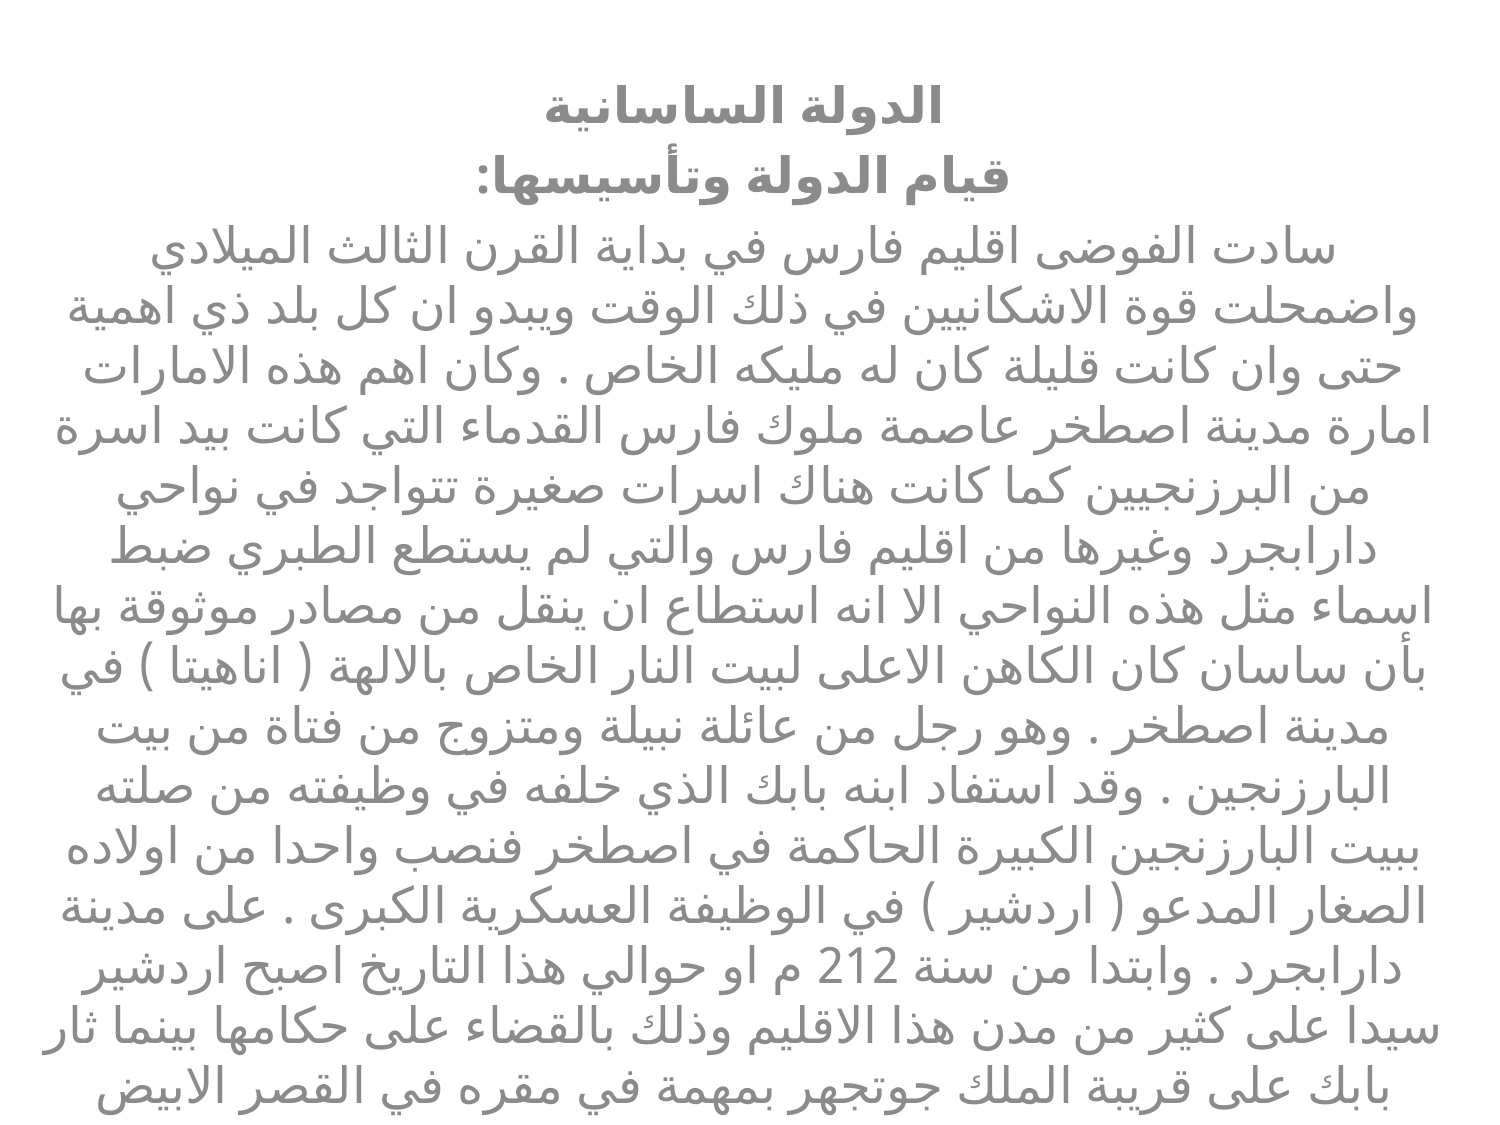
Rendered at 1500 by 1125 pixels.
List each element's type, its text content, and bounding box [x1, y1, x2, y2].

subtitle الدولة الساسانية قيام الدولة وتأسيسها: سادت الفوضى اقليم فارس في بداية القرن الثالث الميلادي واضمحلت قوة الاشكانيين في ذلك الوقت ويبدو ان كل بلد ذي اهمية حتى وان كانت قليلة كان له مليكه الخاص . وكان اهم هذه الامارات امارة مدينة اصطخر عاصمة ملوك فارس القدماء التي كانت بيد اسرة من البرزنجيين كما كانت هناك اسرات صغيرة تتواجد في نواحي دارابجرد وغيرها من اقليم فارس والتي لم يستطع الطبري ضبط اسماء مثل هذه النواحي الا انه استطاع ان ينقل من مصادر موثوقة بها بأن ساسان كان الكاهن الاعلى لبيت النار الخاص بالالهة ( اناهيتا ) في مدينة اصطخر . وهو رجل من عائلة نبيلة ومتزوج من فتاة من بيت البارزنجين . وقد استفاد ابنه بابك الذي خلفه في وظيفته من صلته ببيت البارزنجين الكبيرة الحاكمة في اصطخر فنصب واحدا من اولاده الصغار المدعو ( اردشير ) في الوظيفة العسكرية الكبرى . على مدينة دارابجرد . وابتدا من سنة 212 م او حوالي هذا التاريخ اصبح اردشير سيدا على كثير من مدن هذا الاقليم وذلك بالقضاء على حكامها بينما ثار بابك على قريبة الملك جوتجهر بمهمة في مقره في القصر الابيض بمدينة اصطخر ثم قتله وولي مكانه . ومن الجدير بالذكر هنا ان امراء اقاليم فارس الذي كانت مركزه مدينة اصطخر كانوا يتلقبون بلقب ( شاه ) اي معناه الملك منذ البدايات الاولى للقرن الثاني ق.م وهو لقب اخذ يحل محل ( الحاكم ) مما يشير الى تطور سياسي واضح لصالح هذا الاقليم على حساب الدولة السلوقية والفرثية الحاكمة في ايران . وعلى الرغم من وجود امارات صغيرة تتوزع في اقليم فارس ، لكن مدينة اصطخر كانت امارتها اكبرها واهمها . ومثلما كانت هذه المدينة عاصمة ملوك ايران القدماء من الاخميين قدر لها ثانية ان تلعب دورا خطرا في احداث التاريخ الايراني والشرق القديم من عهد الساسانيين والظاهر ان اردشير كان قد تطلع الى ارتقاء العرش في مملكة فارس . وصادف في تلكم الاثناء ان توفي بابك بعد ذلك بقليل ، فارتقى ولده سابور عرش فارس . الا ان الحرب قد استعلت بينه وبين اخيه اردشير ، ولكن سابور توفي فجاة فمنح اخوة اردشير الاخرون التاج له ، ولكنه قتلهم بعد ذلك خشية ان يخونوه . وبعد ان اخمد اردشير ثورة في داراجرد عمل على تثبيت سلطانه بغزو اقليم كرمان المجاور فاسر ملكه كما غزا سواحل الخليج العربي فسقط بسيف الغازي . فلما اصبح سيدا ( الاقليم فارس كله و كرسان التي هي وحده الجغرافي امر ببناه قصر ومعبد نار في (فيروز اباد ) ونصب أبناً ) له اسمه اردشير ايضا ( حاكما ) على كرمان . واخيرا نشبت الحرب بين المغتصب اردشير وكبير ملوك الاشكانيين ، وهذا الاصطدام كان متوقعا حيث اراد اردشير ان يوسع دائرة سلطانه السياسي ، ولدعم قواه العسكرية والمادية للمعركة الفاصلة مع الفرثيين . وحيث اصدر ملك الاشكانيين امره الى ملك الاحواز ان يذهب لقتال اردشير وان يحمله مصفدا بالاغلال الى المدائن . ولكن اردشير نفسه بعد ان هزم ملك اصفهان اتجه لقتال ملك الاحواز فغلبه في معركة حاسمة واستولى على ولايته . ثم اخضع اردشير ولاية ميسان التي كان يحكمها العرب الوافدين من عمان والجزيرة العربية سابقين في ذلك القبائل العربية التي وفدت فاستقرت في الحيرة غرب الفرات في نفس الوقت الذي قامت فيه الدولة الساسانية . واخيرا نشبت المعركة الكبرى بين اردشير وجيش الاشكانيين الذي قاده ملك الملوك نفسه الذي سقط في تلك المعركة قتلا بيد اردشير . وبعد هذه المعركة التي حدثت في نيسان 224 م دخل اردشير المدائن عاصمة الدولة الاشكانين دخول الظافر معتبرا نفسه وارث الاشكانيين وتلقب ابتداء من هذ التاريخ بلب ( شاهنشاه ) ملك الملوك . وفي السنين التالية اخضع ميديا ومعها همدان ثم واصل زحفه شمالا صوب اذربيجان وارمينية ثم تحرك صوب الموصل ومنها الى السودانوبعدها الى اصطخر ثم بدا بحملة واسعة صوب الاقسام الجنوبية والشرقية لايران ففتح سجستان وخراسان ومرو وبلخ وخوارزم الا انه لم يستطيع اخضاع ( الحضر ) لسلطانه فكان حصاره لها قد ذهب عبثا . وعلى اثر الانتصارات التي احرزها اردشير وتوسعاته العسكرية وردته رسل من ملك كوشان ( كابل والبنجاب ) وملك مكران تعترف بسلطانه وتذعن لطاعته فبلغت دولة اردشير حدودا شاسعة وضمت الى نفوذها ايضا افغانستان وبلوخستان واقليم جرجان ومرو الى حدود نهر جيحون شمالا وبابل والعراق غربا . وقد حمل افراد الاسرة الملكية الذين توارثوا خراسان ( ولاية الشرق ) لقب ( ملوك الكوشين كوشان شاه ) . ومن المحتمل ان يكون اردشير قد توج ملكا لملوك ايران ( شاهنشاه ) بعد استيلائه على المدائن بزمن قليل وليس بعد سيطرته على اقاليم بلاد ايران . كان اردشير في اعماله جميعا يقتني اثار عظماء الملوك الاخمينيين فهو يعد نفسه وارثا شرعيا لحكمهم وفي خطواته هذه يعيد الحكم الى اهله الشرعيين . اخلد اردشير الى الراحة في اواخر ايامه ونقل العرشالى ابنه شابور على عهده بعد ان عاد للفرس سلطانهم الغابز في ايام الامبراطورية الاخمينية . فقد قامت في الشرق بعد مضي خمسة قرون تقريبا على سقوط الدولة الاخمينية دولة قوية معظم الاركان سادت على قدم المساواة مع الامبراطورية الرومانية. ولم يعد اقايم فارس وعاصمته اصطخر صالحين لاقامة الشاهنشاه . فقد صارت بلاد مابين النهرين المركز الرئيس للامبراطورية الشرقية تبعا لضرورة التطور التاريخي . وانتقل دور بابل السياسي الى المدائن العاصمة الجديدة . في حدود عهد اردشير قامت امارة عربية جديدة غرب الفرات في حدود الكوفة هي الحيرة وكانت تابعة للنفوذ السياسي الساساني واعتمدها الساسانيون حصنا متينا بوجه القبائل العربية من سكان البراري وفي وقت مقارب ظهرت مملكة عربية في شمال البادية الشامية عرفت بدولة الغساسنة كانت موالية لليونان . ومن ابرز المعالم السياسية للوحدة القوية للدولة الساسانية ظهور لقب ملك الملوك ( شاهنشاه ) حيث كان امراء فارس الساسانيون يحملون لقب ملك . لذلك اصبح حريا بملك ايران جميعا ان يحمل لقب ملك الملوك . بينما بقي لقب ملك تمنح لبعض الامراء الذين يحكمون اطراف الدولة مثل ملوك الحيرة فالملك فيهم وفي ولدهم مع كثير من الاكتيازات للحكم المحلي الذي كان سائدا منذ ايام الاشكانيين . ولكن الملوك المحليين على عهد الدولة الساسانية يكونون ملزمين بوضع قواتهم العسكرية في خدمة الدولة المركزية ويدفعون ضريبة سنوية للخزينة المركزية . وبختصار ينتسب الساسانيون إلى جدهم الأعلى ساسان الذي كان الكاهن الأعلى لمعبد النار الخاص بالآلهة اناهيتا في مدينة اصطخر، وهو رجل من عائلة نبيلة ومتزوج من أحدى الأميرات من أسرة البازرنجين الحاكمة في اصطخر، ومدينة اصطخر كانت أهم مدن إقليم فارس وأكبرها، وكان حكامها يتمتعون بنوع من الاستقلال ويلقبون بلقب (شاه) أي (ملك). وبعد وفاته حل محله أبنه بابك وقد استفاد بابك من صلته ببيت البازرنجين فطلب من ملك اصطخر المسمى (جوتجهر) أو (جزهر) أن يضم ابنه الصغير (اردشير) إلى (تيري) القائد العسكري الأعلى في مدينة دارابجرد ليكون مساعداً له في الوظيفة العسكرية الكبرى في مدينة دارابجرد إحدى مدن إقليم فارس، فأجابه إلى ذلك واستقدمه إلى دارابجرد ورفع منزلته على صغر سنه وكان كلما غاب عن الولاية بقي نائباً عنه، وبعد وفاة القائد العسكري تيري حل اردشير محله. ومنذ سنة 212م أصبح اردشير سيداً على كثير من مدن هذا الإقليم وذلك بالقضاء على حكامها، واستغل أبوه بابك منصب أبنه العسكري فثار على قريبه جوتجهر في مدينة اصطخر وقتله ونصب نفسه حاكماً عليها. ويبدو أن بابك كان يخشى من تنامي نفوذ ولده اردشير ولذلك كتب إلى الملك الفرثي اردوان الخامس (209- 224 ق.م) يطلب منه الإذن في تتويج ولده سابور ملكاً على مدينة أصطخر، فرفض أردوان ذلك معتبراً بابك وأبنه اردشير متمردين على حكم الدولة، وبعد أيام قليلة توفي بابك، فارتقى ولده سابور عرش فارس، مما أثار غضب اردشير واستعد لمحاربة أخيه، إلا أن سابور توفي فجأة، فمنح أخوة أردشير الآخرون التاج لأردشير، ولكنه قتلهم جميعاً خشية أن يطمعوا وينافسوه على الحكم، ثم بدأ اردشير بحروبه التوسعية، فبدأ بغزو إقليم كرمان، واستولى عليه وأسر ملكه وعين ابنه المسمى اردشير أيضا حاكما عليه، ثم توجه إلى سواحل الخليج العربي فتمكن من إخضاعها لسلطته. ووصلت أخبار حروب اردشير وانتصاراته إلى ملك الملوك الفرثي اردوان الخامس، فبعث إليه بكتاب يقول فيه: (من أذن لك بالتاج الذي لبسته، والبلاد التي احتويت عليها)، ثم أمر ملك الاحواز أن يذهب لقتال اردشير الذي كان متوجهاً إلى أصفهان، وأن يحمله مصفداً بأغلال إلى العاصمة طيسفون. لكن أردشير بعد أن تمكن من هزيمة ملك أصفهان، أتجه لقتال ملك الاحواز فأنتصر عليه في معركة حاسمة واستولى على ولايته، ثم أخضع اردشير ولاية ميسان عند مصب نهر دجلة في الخليج العربي وكان يحكمها العرب الموالين للفرثيين، وأمام تلك الانتصارات التي حققها اردشير والتي تمثل تحدياً لسلطة ملك الملوك الفرثي الذي وجد نفسه مضطراً لمواجهة اردشير بنفسه، فأشتبك الطرفان في معركة حاسمة في صحراء هرمزجان، قتل فيها اردوان الخامس وكان ذلك في 28نيسان سنة 224م. وبمقتله أعلن اردشير نفسه الوريث الشرعي للفرثيين ومؤسس الدولة الجديدة الحاكمة في إيران (الدولة الساسانية)، ويذكر أن في اليوم الذي قتل فيه اردوان تسمى اردشير بالشاهنشاه أي (ملك الملوك). وهذا يعني أن تتويج اردشير وقيام الدولة الساسانية كان سنة 224م. غير أن اردشير بمقتل الملك الفرثي اردوان الخامس لم يزيل جميع الحوافز التي وقفت بوجه طموحه بأن يكون السيد الاول في إيران دون منافس، إذ انشغل بإخضاع بقية أقاليم الدولة الفرثية التي لم ترغب في سياسته المركزية، فاخضع ميديا وهمدان ثم هاجم اتروباتين (أذربيجان)، وأرمينيا، وبعد أن حاصر الحضر عبثاً، توجه نحو طيسفون فاستولى عليها ومنها عاد إلى اصطخر، حيث تم تتويجه ملكاً رسمياً على جميع بلاد إيران سنة 226م، وهذا يعني أن سنة 226م هي السنة الرسمية لقيام الدولة الساسانية. ويروى أن اردشير تزوج بعد ذلك امرأة من عائلة الاشكانيين فأنجبت له أبنه (شابور الاول)، ويبدو أن اردشير أراد من ذلك الزواج أكساب حكمه الشرعية اللازمة في وراثة الفرثيين. استمرت حروب اردشير وفتوحاته ما يقارب اثنتي عشرة سنة تمكن من خلالها أن يؤسس دولة مترامية الأطراف ضمت تحت نفوذها فضلاً عن أقاليم إيران، أفغانستان، وبلوجستان حتى حدود الهند جنوباً والى حدود نهر جيحون شرقاً وأصبح نهر الفرات حدها الغربي. تنظيمات اردشير الإدارية: بعد أن أصبحت مقاليد الأمور بيد اردشير اتجه إلى الإصلاحات الداخلية وإعادة تنظيم الدولة، فإليه تعود جل تنظيمات الدولة الساسانية ونظام الحكم فيها، على الرغم من بعض التغيرات التي حدثت في عهد الملوك الذين أعقبوه. إن النظام الإداري للدولة الساسانية لم يكن ابتداعا جديدا، إذ ان النظم الإدارية وألقاب الموظفين الاصطلاحية كانت موروثة عن الفرثيين، إلا أن اردشير أعاد تنظيم الدولة وبناء مؤسساتها الإدارية. أول مظاهر التغيير الذي رافق قيام الدولة هو ظهور لقب (شاهنشاه)، أي ملك الملوك، وجعل هذا اللقب محصوراً في الأسرة الساسانية. أسس اردشير نظام الوحدة المركزية للدولة وذلك بتعديل النظام الوراثي الذي كان متبعاً في حكم أقاليم الدولة الفرثية والمتمثل بالنظام اللامركزي، فلم يعد هذا النظام معمولاً به إلا في أطراف الدولة (الثغور)، والإمارات التي تخضع للدولة الساسانية مثل إمارة الحيرة، فالحكم فيها وراثيا، حيث جعل حكام الأقاليم تابعين تبعية كاملة للشاهنشاه. والغرض من هذا الإجراء هو الحد من سلطات وصلاحيات ونفوذ حكام الولايات، ولضمان استمرار ولاء حكام الثغور والإمارات للسلطة المركزية، لأنهم يتولون مهمة حماية حدود الدولة من جهة وقربهم من الأعداء من جهة أخرى. أحاط اردشير والملوك من بعده سلطتهم بقدسية مستمدة من اعتقادهم بالحق الإلهي لهم بالملك، أي أنهم مكلفون بالملك والحكم من قبل الإله وأنهم خلفاؤه في الأرض، وان الرعية مأمورة بالخضوع لملوكها، والهدف من وراء ذلك هو منع الرعية من التجاوز والتفكير في الحصول على الملك الذي يعد حقاً منح للعائلة الساسانية دون غيرها، وأن كل من يخرج عن طاعة الملك أو يدعي الملك من غير نسل آل ساسان يعد غاصبا وخارجا عن الدين. أهتم اردشير بالجيش وتنظيمه واجري الأرزاق للجند وجعل له عيون (جواسيس) على سائر موظفيه. قسم المجتمع الساساني إلى أربعة طبقات: الاساورة (رجال الحرب)، ورجال الدين، والكتاب والأطباء والزراع وأصحاب المهن، ووضع الحدود لكل طبقة بحيث لا يجوز للناس الانتقال من طبقة إلى أخرى لان ذلك برأيه يؤدي إلى فشل الملك وفساده. كذلك أولى اردشير العلوم والمعارف اهتماما كبيرا وأمر بنسخ الكتب الطبية والفلكية. أدرك اردشير أن من أهم العوامل المؤثرة على تماسك الدولة ووحدتها هو الدين الذي تتبعه ولذلك عمل على إحياء ديانة أسلافه الاخمينيين باتخاذه الديانة الزرادشتية ديانة رسمية للدولة. ولتأكيد ارتباط الدين بالدولة اعتبر الدين والملك توئمان، فاستعان اردشير بمستشاره كبير رجال الدين الزرادشتي ويسمى (تنسر)، فأمره ببناء بيوت النار في أماكن كثيرة من البلاد، وجمع تعاليم نبيهم زرادشت في مجلد واحد، وقد كان الاسكندر المقدوني قد احرق كتابهم المعروف بـ (الافستا). [29, 66, 1459, 1083]
